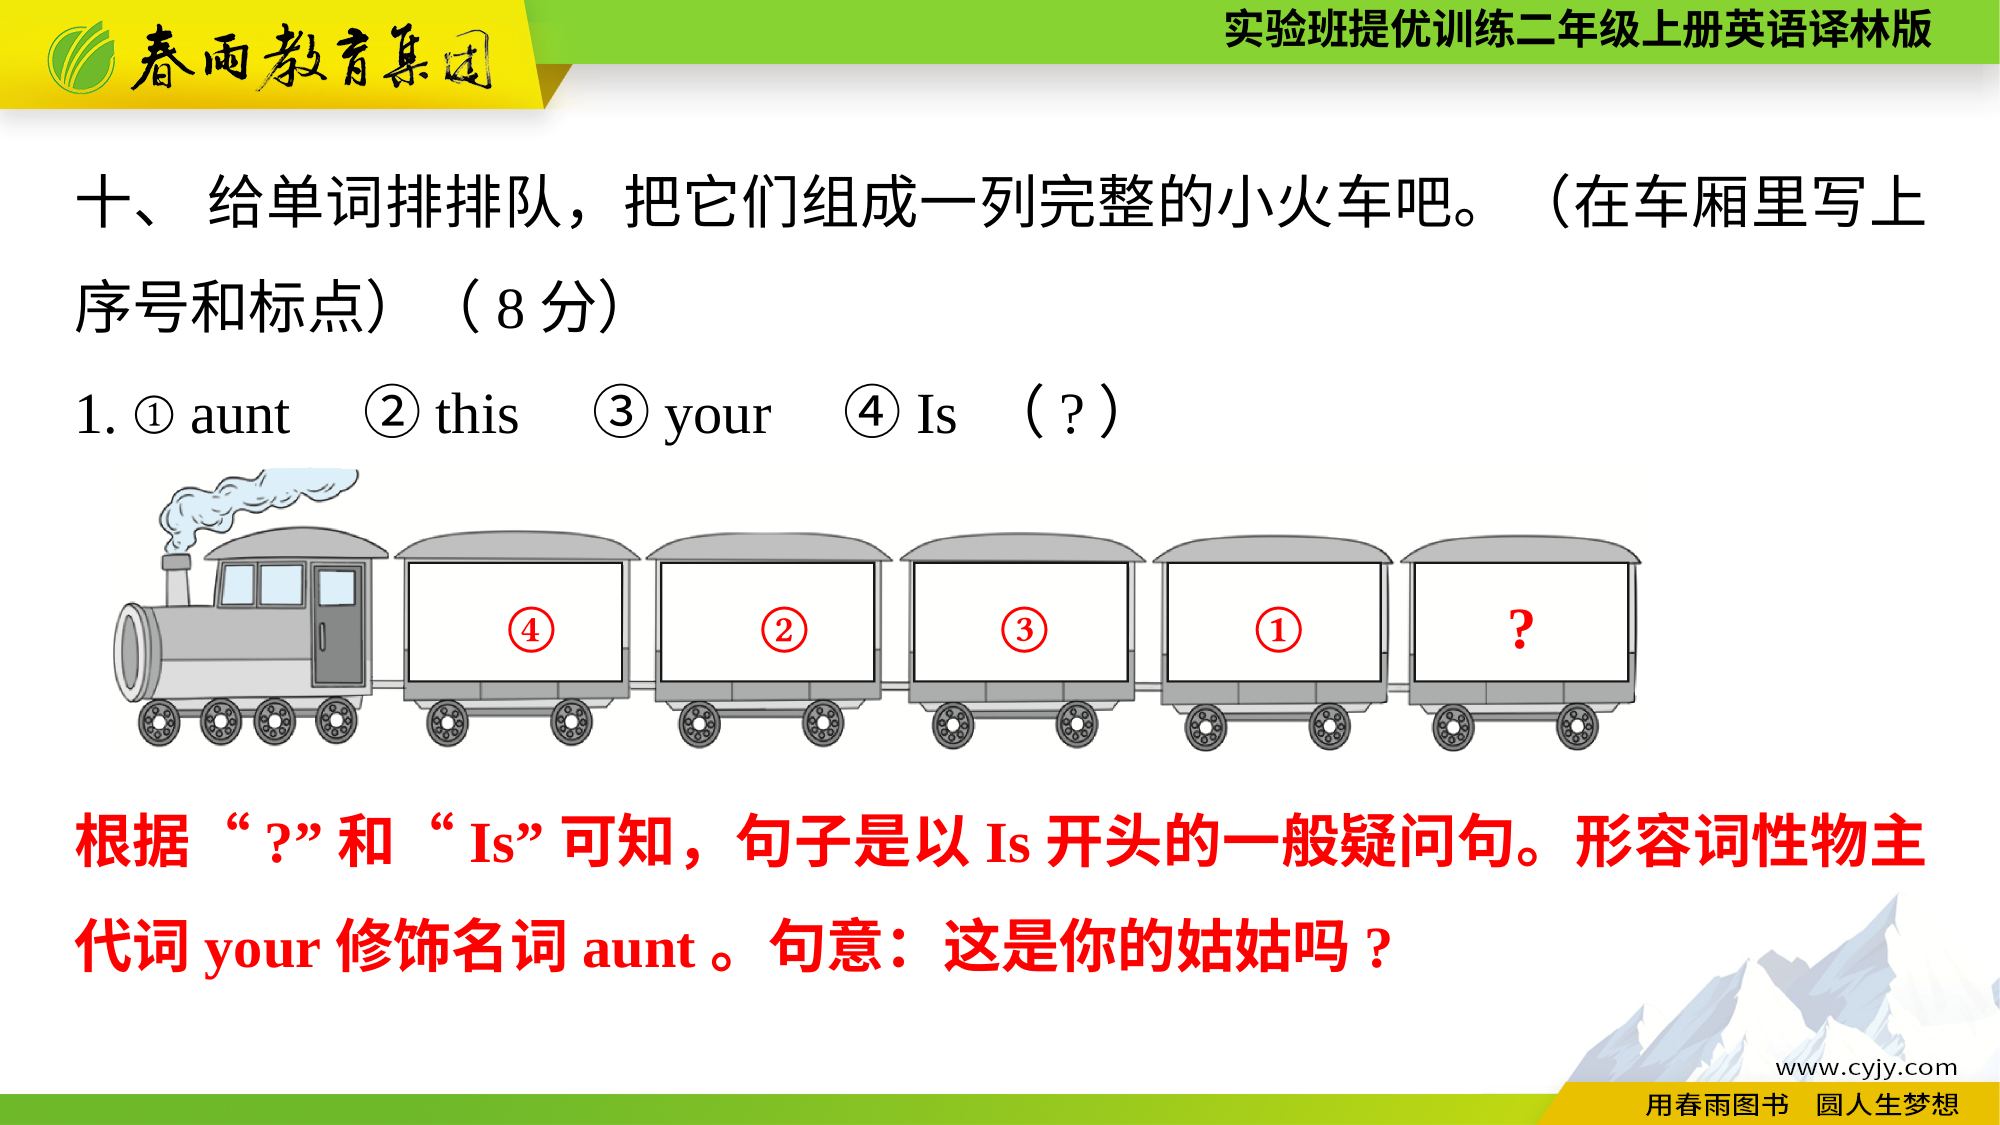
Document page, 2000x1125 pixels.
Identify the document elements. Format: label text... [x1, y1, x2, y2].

text_box 根据“?”和“Is”可知，句子是以Is开头的一般疑问句。形容词性物主代词your修饰名词aunt。句意：这是你的姑姑吗? [59, 762, 1944, 987]
picture [0, 0, 2000, 1125]
list 十、 给单词排排队，把它们组成一列完整的小火车吧。（在车厢里写上序号和标点）（8分） 1. ①aunt ②this ③your ④Is （?） [59, 122, 1944, 443]
